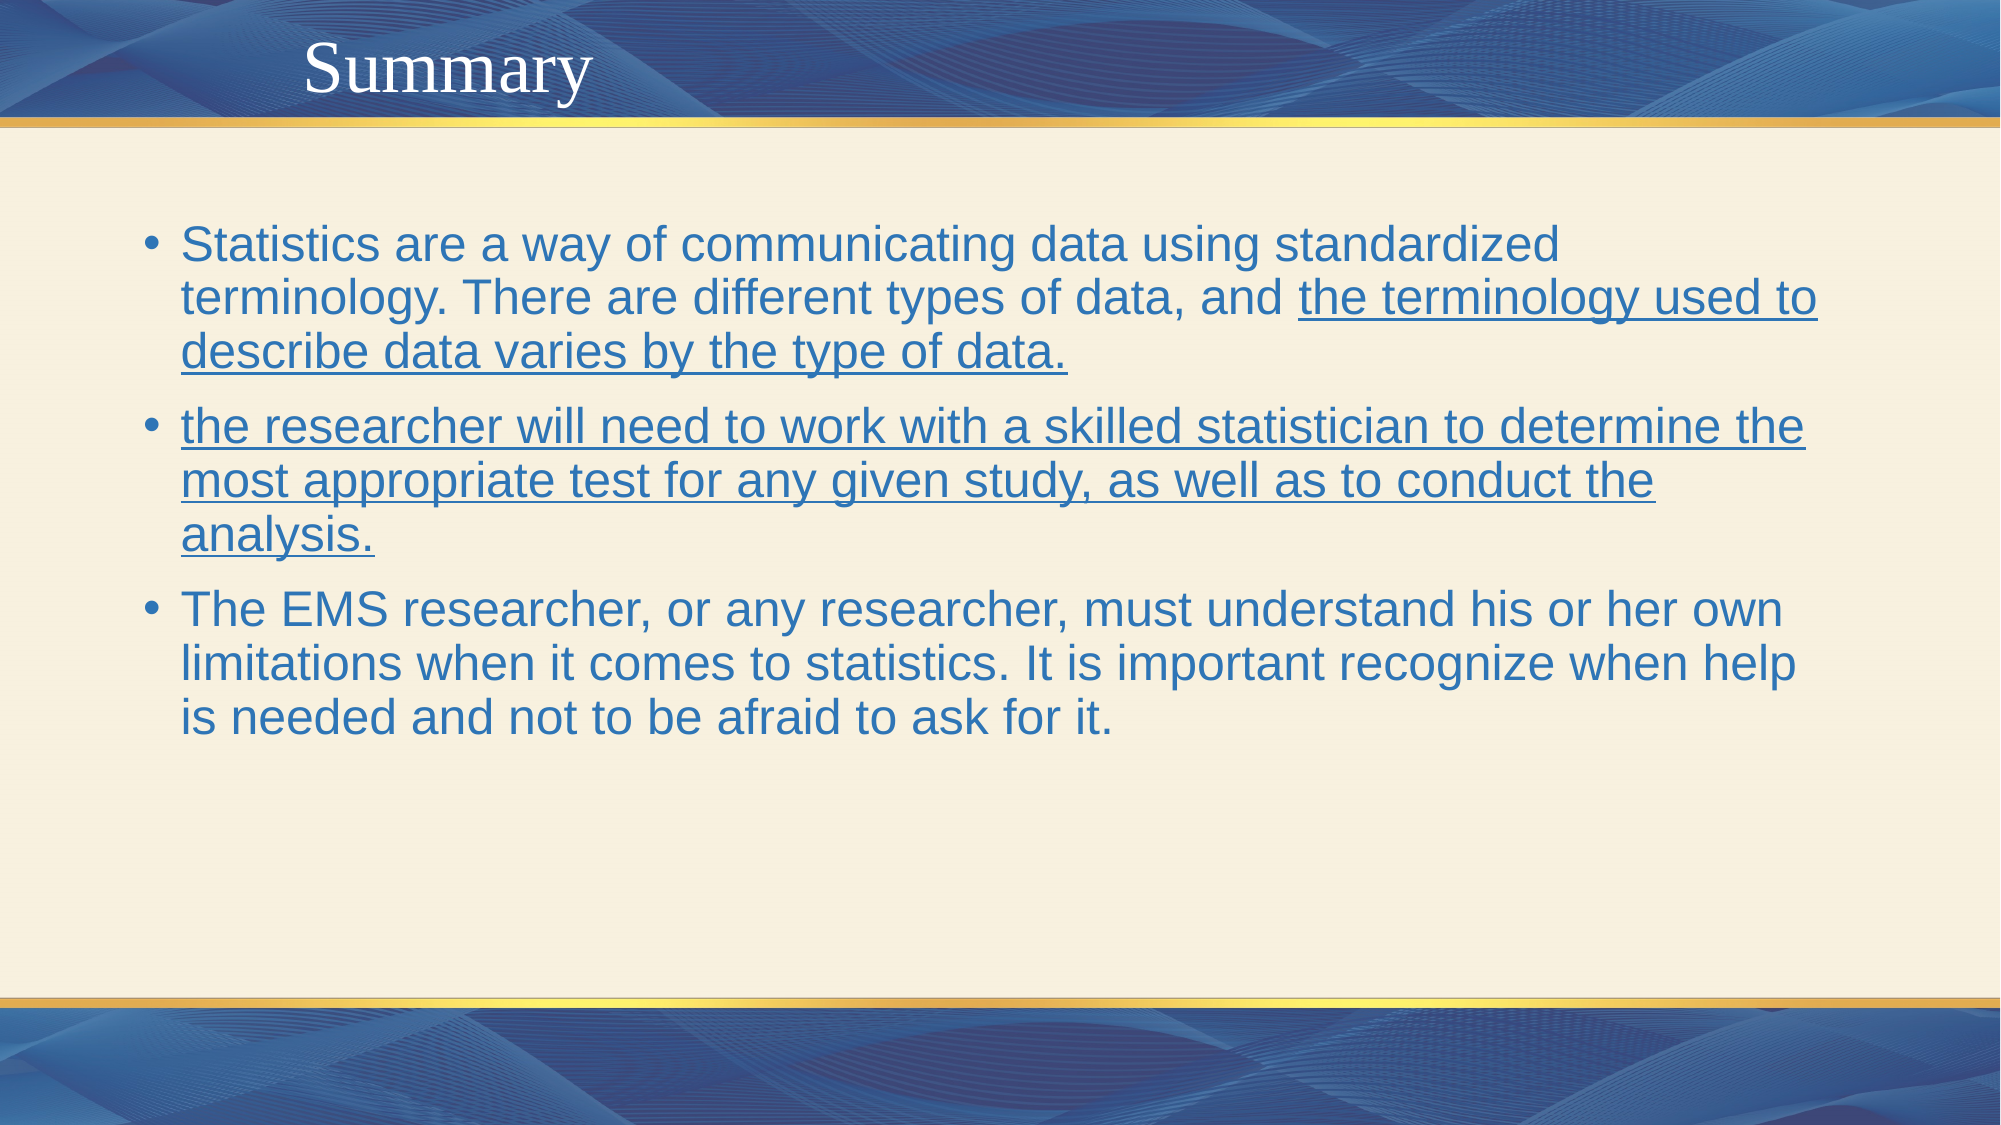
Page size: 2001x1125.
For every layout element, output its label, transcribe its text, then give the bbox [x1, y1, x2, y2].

list Statistics are a way of communicating data using standardized terminology. There are different types of data, and the terminology used to describe data varies by the type of data. the researcher will need to work with a skilled statistician to determine the most appropriate test for any given study, as well as to conduct the analysis. The EMS researcher, or any researcher, must understand his or her own limitations when it comes to statistics. It is important recognize when help is needed and not to be afraid to ask for it. [128, 210, 1854, 925]
title Summary [287, 0, 1638, 138]
picture [0, 0, 2001, 1125]
